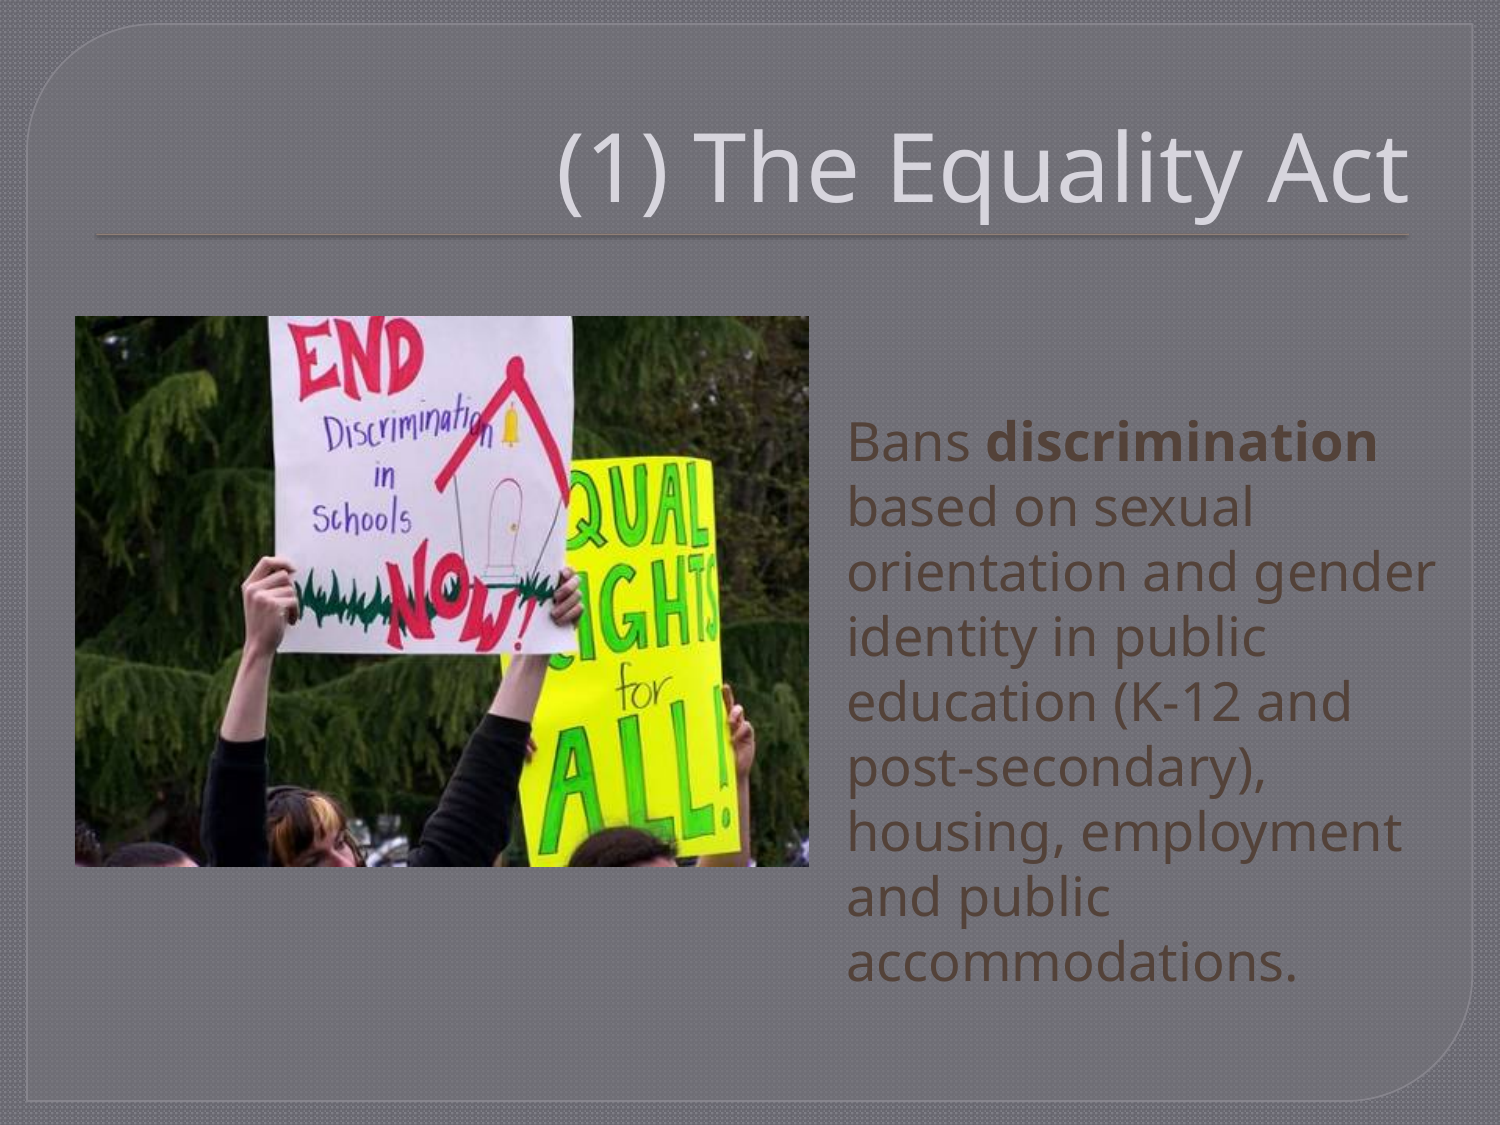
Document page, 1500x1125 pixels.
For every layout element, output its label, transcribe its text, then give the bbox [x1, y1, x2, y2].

title (1) The Equality Act [75, 41, 1425, 230]
picture [74, 316, 809, 867]
text_box Bans discrimination based on sexual orientation and gender identity in public education (K-12 and post-secondary), housing, employment and public accommodations. [774, 399, 1500, 1025]
